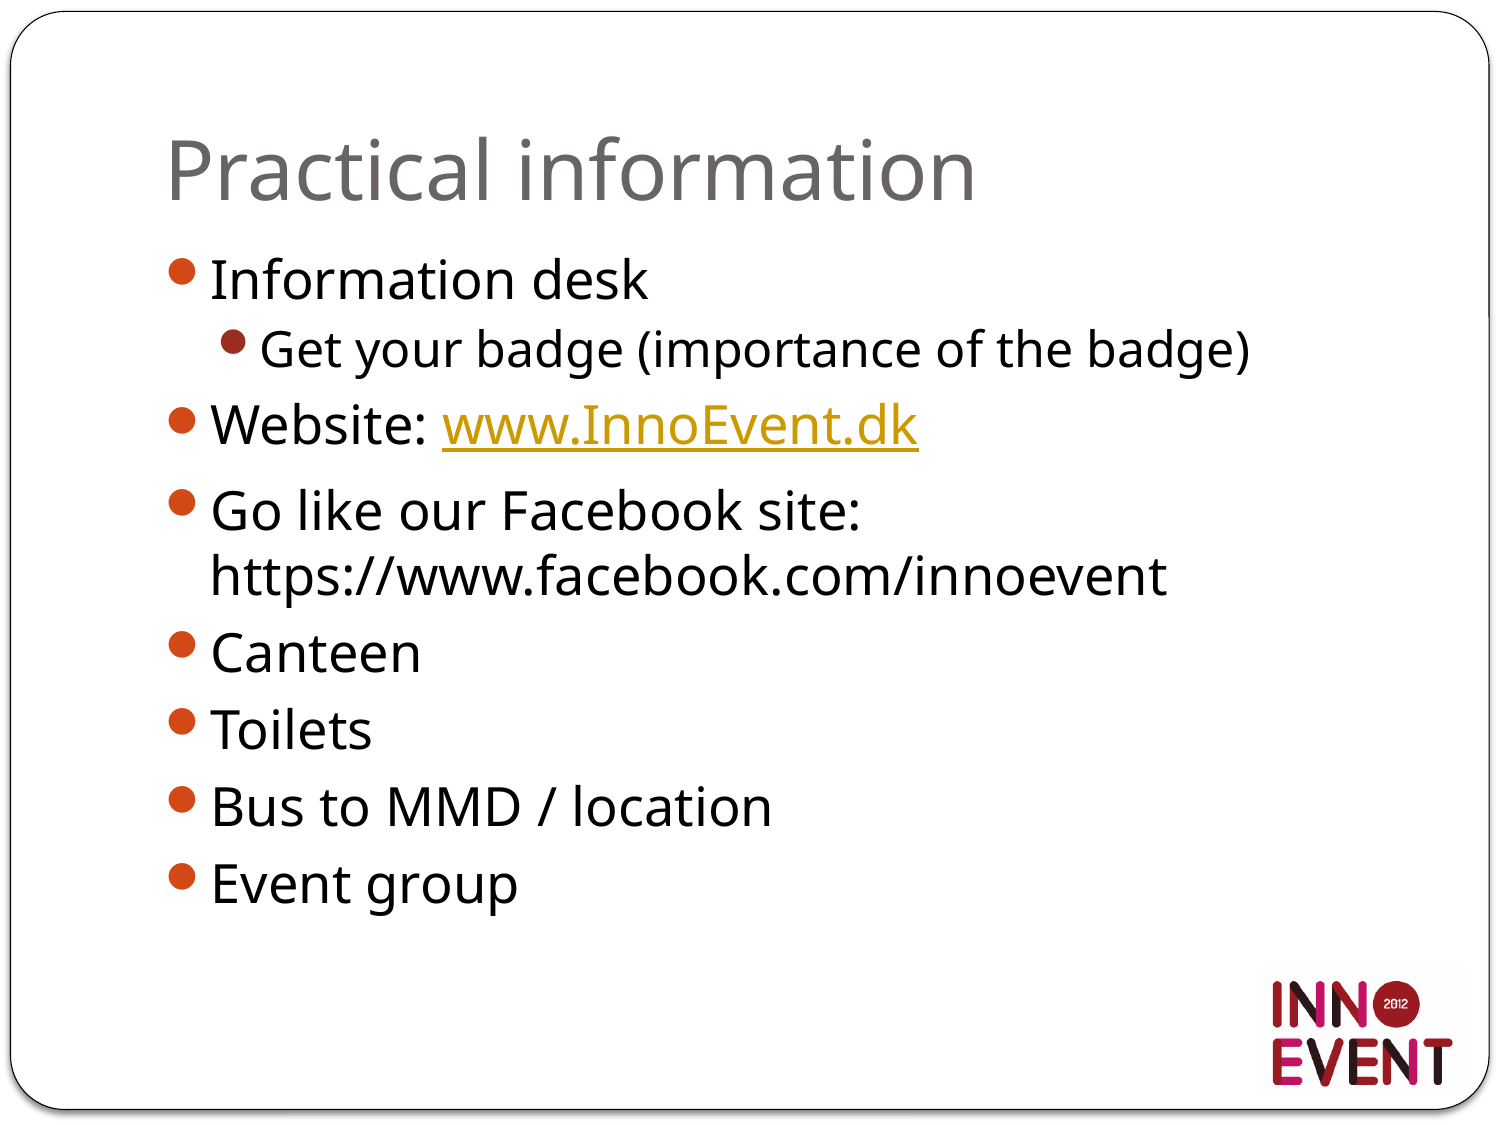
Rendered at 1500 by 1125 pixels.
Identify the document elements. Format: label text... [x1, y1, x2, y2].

picture [1258, 966, 1467, 1096]
list Information desk Get your badge (importance of the badge) Website: www.InnoEvent.dk Go like our Facebook site: https://www.facebook.com/innoevent Canteen Toilets Bus to MMD / location Event group [150, 237, 1425, 988]
title Practical information [150, 45, 1425, 233]
